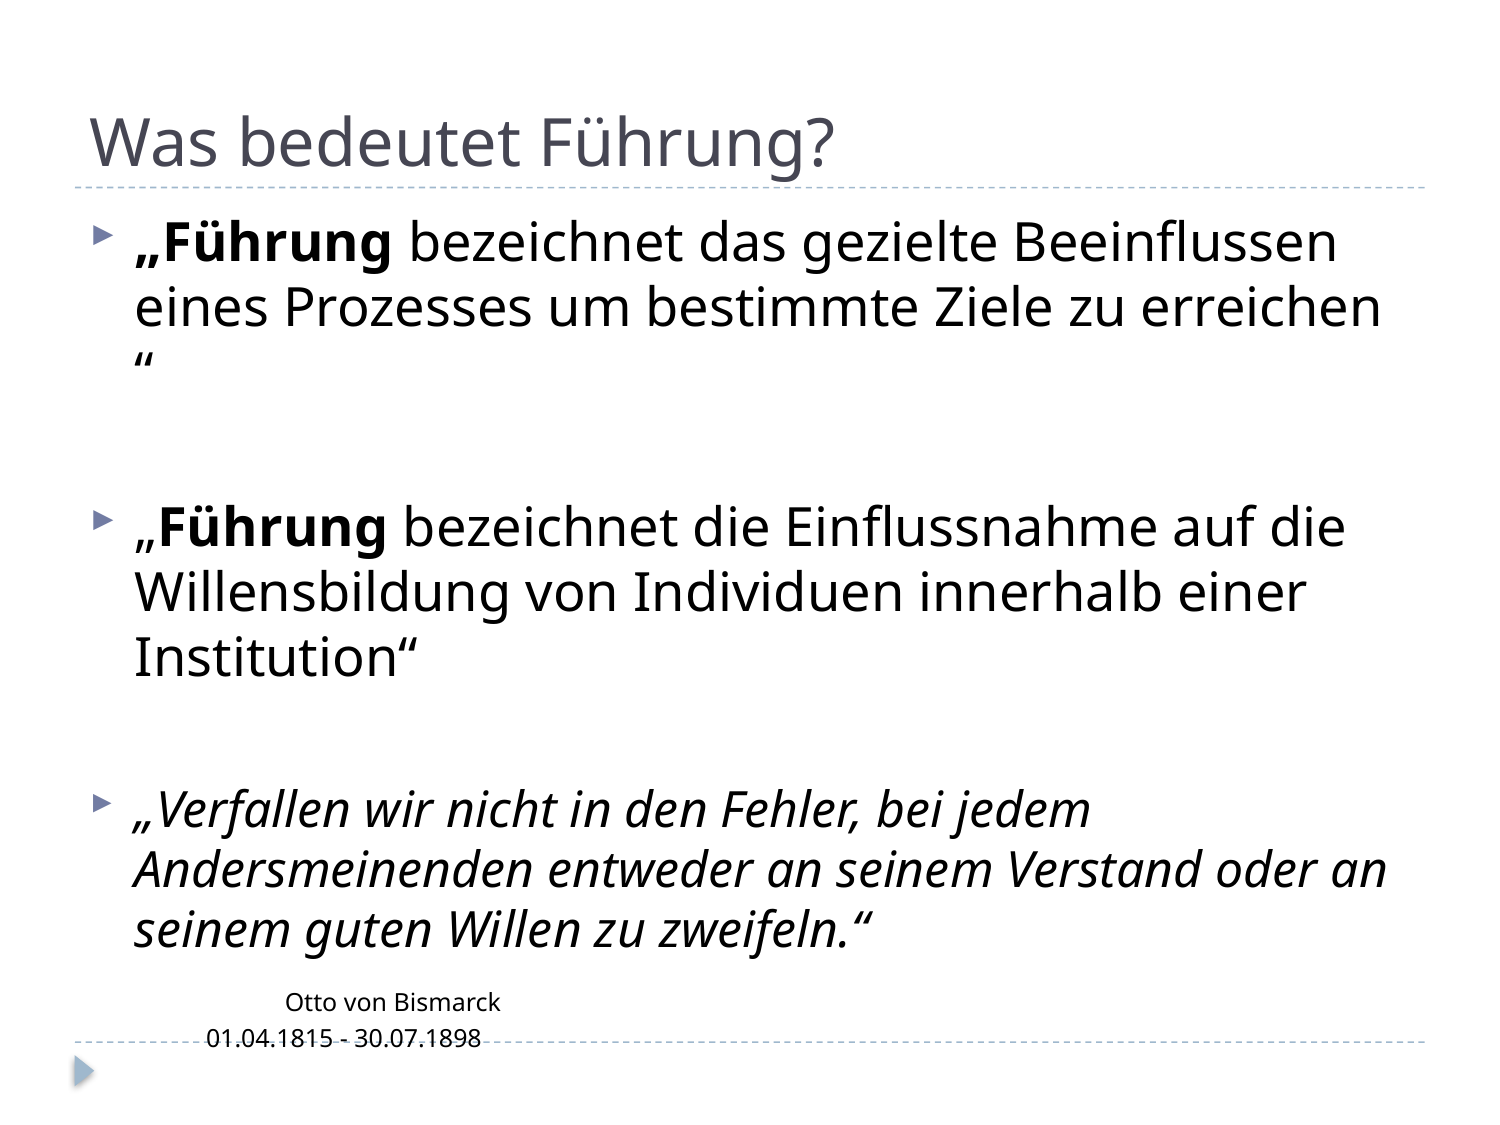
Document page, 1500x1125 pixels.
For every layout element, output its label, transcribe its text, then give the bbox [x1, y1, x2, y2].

title Was bedeutet Führung? [75, 24, 1425, 188]
list „Führung bezeichnet das gezielte Beeinflussen eines Prozesses um bestimmte Ziele zu erreichen “ „Führung bezeichnet die Einflussnahme auf die Willensbildung von Individuen innerhalb einer Institution“ „Verfallen wir nicht in den Fehler, bei jedem Andersmeinenden entweder an seinem Verstand oder an seinem guten Willen zu zweifeln.“ Otto von Bismarck 01.04.1815 - 30.07.1898 [75, 200, 1425, 1010]
